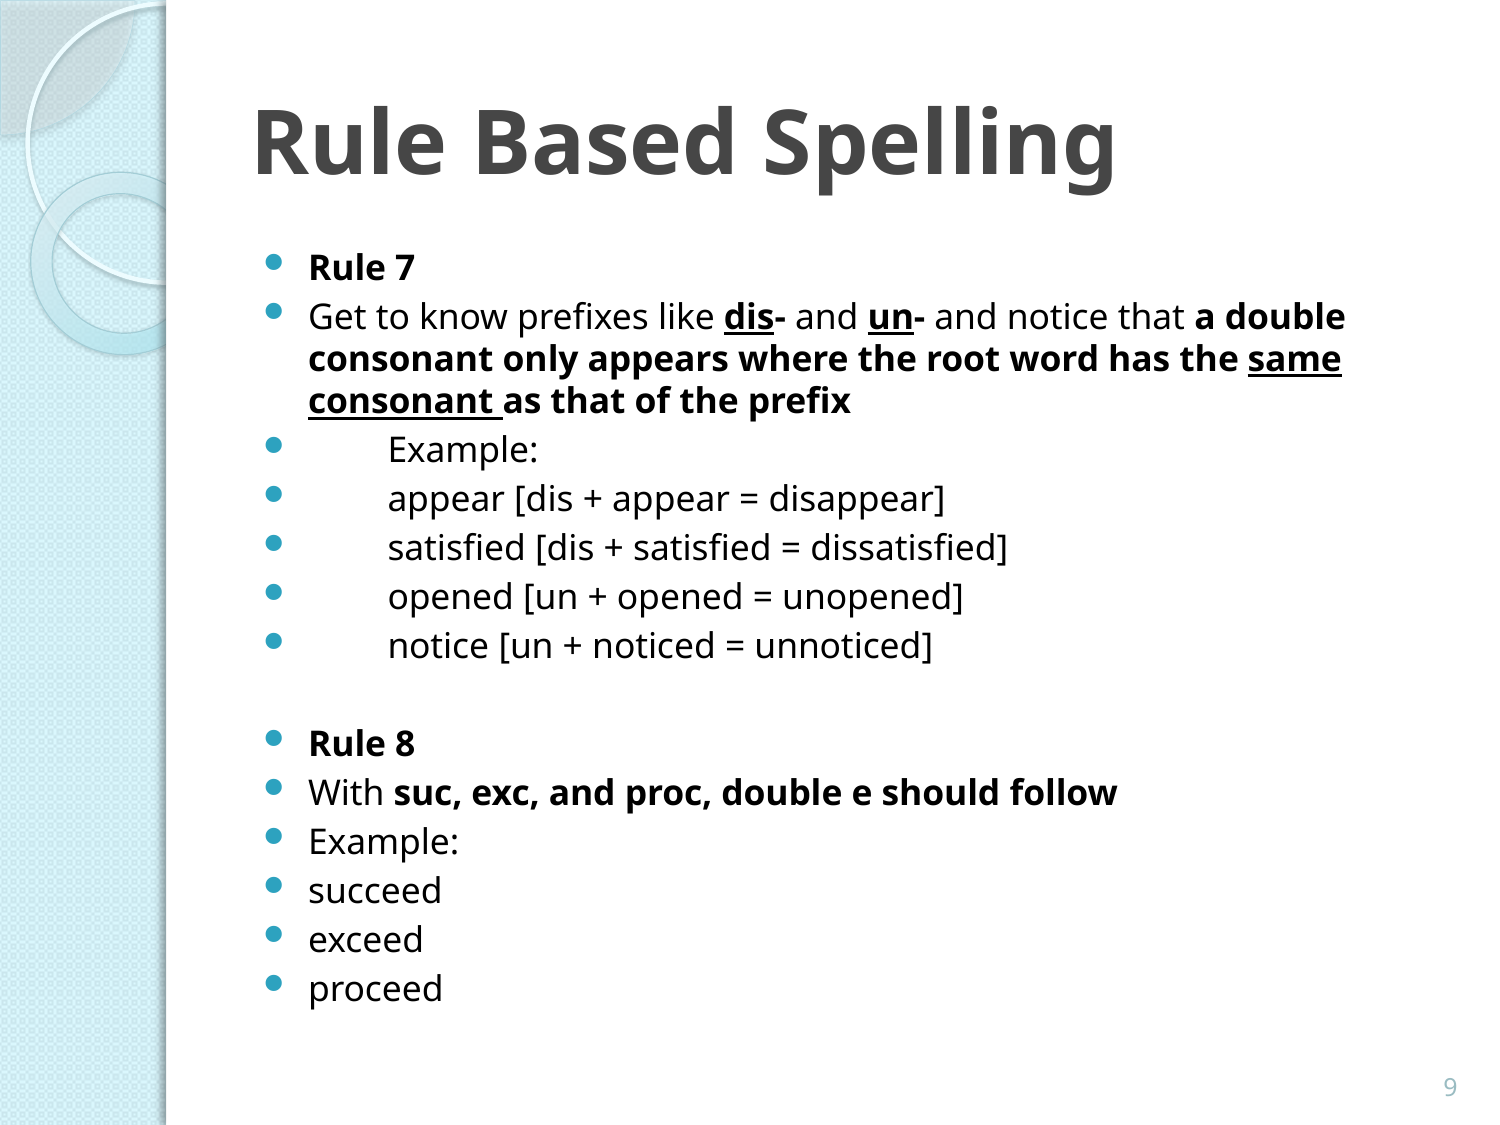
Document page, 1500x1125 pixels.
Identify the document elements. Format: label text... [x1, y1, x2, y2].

list Rule 7 Get to know prefixes like dis- and un- and notice that a double consonant only appears where the root word has the same consonant as that of the prefix Example: appear [dis + appear = disappear] satisfied [dis + satisfied = dissatisfied] opened [un + opened = unopened] notice [un + noticed = unnoticed] Rule 8 With suc, exc, and proc, double e should follow Example: succeed exceed proceed [235, 237, 1466, 1025]
title Rule Based Spelling [235, 45, 1466, 233]
slide_number 9 [1413, 1034, 1488, 1113]
